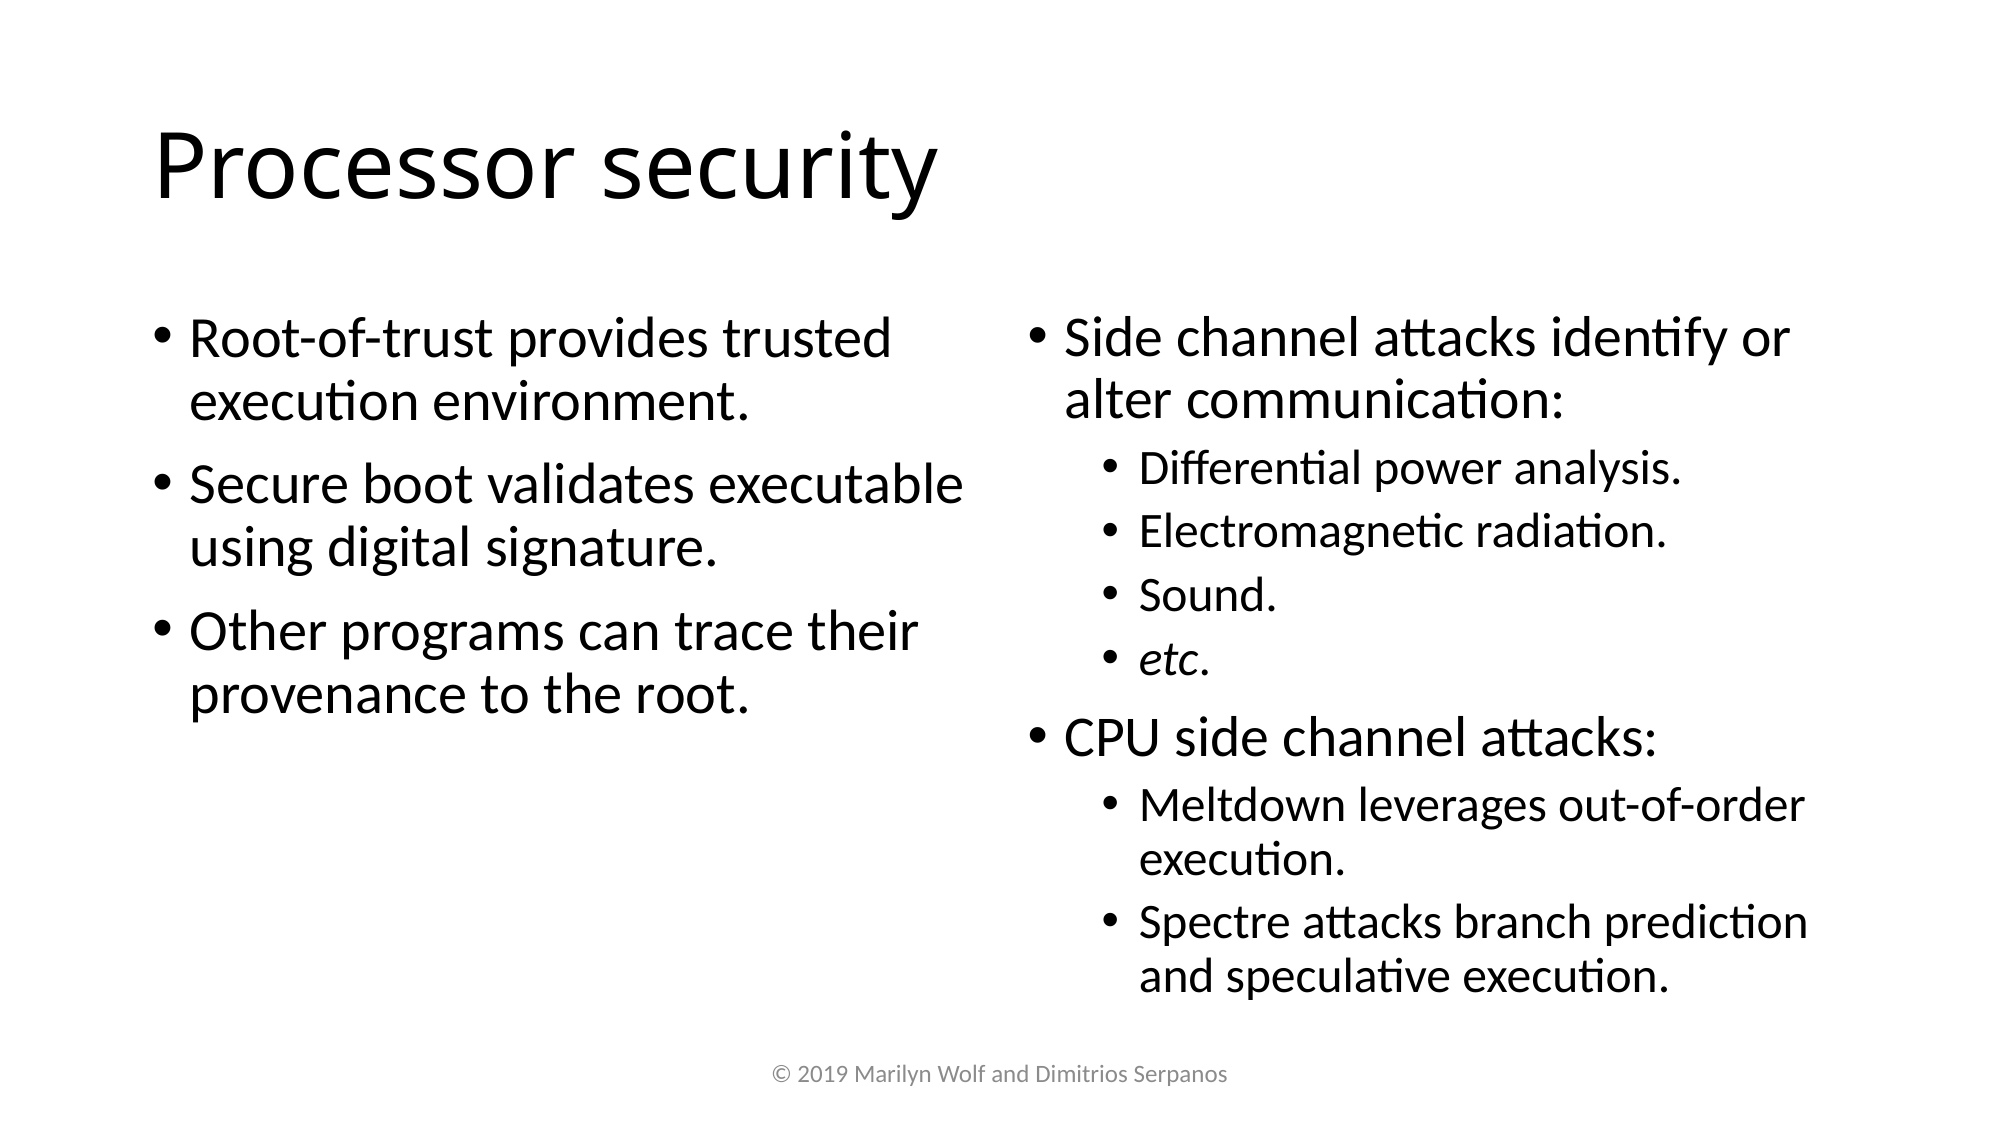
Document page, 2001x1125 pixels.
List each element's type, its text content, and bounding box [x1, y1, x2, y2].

list Root-of-trust provides trusted execution environment. Secure boot validates executable using digital signature. Other programs can trace their provenance to the root. [137, 299, 988, 1014]
footer © 2019 Marilyn Wolf and Dimitrios Serpanos [662, 1042, 1338, 1103]
list Side channel attacks identify or alter communication: Differential power analysis. Electromagnetic radiation. Sound. etc. CPU side channel attacks: Meltdown leverages out-of-order execution. Spectre attacks branch prediction and speculative execution. [1012, 299, 1863, 1014]
title Processor security [137, 59, 1863, 278]
